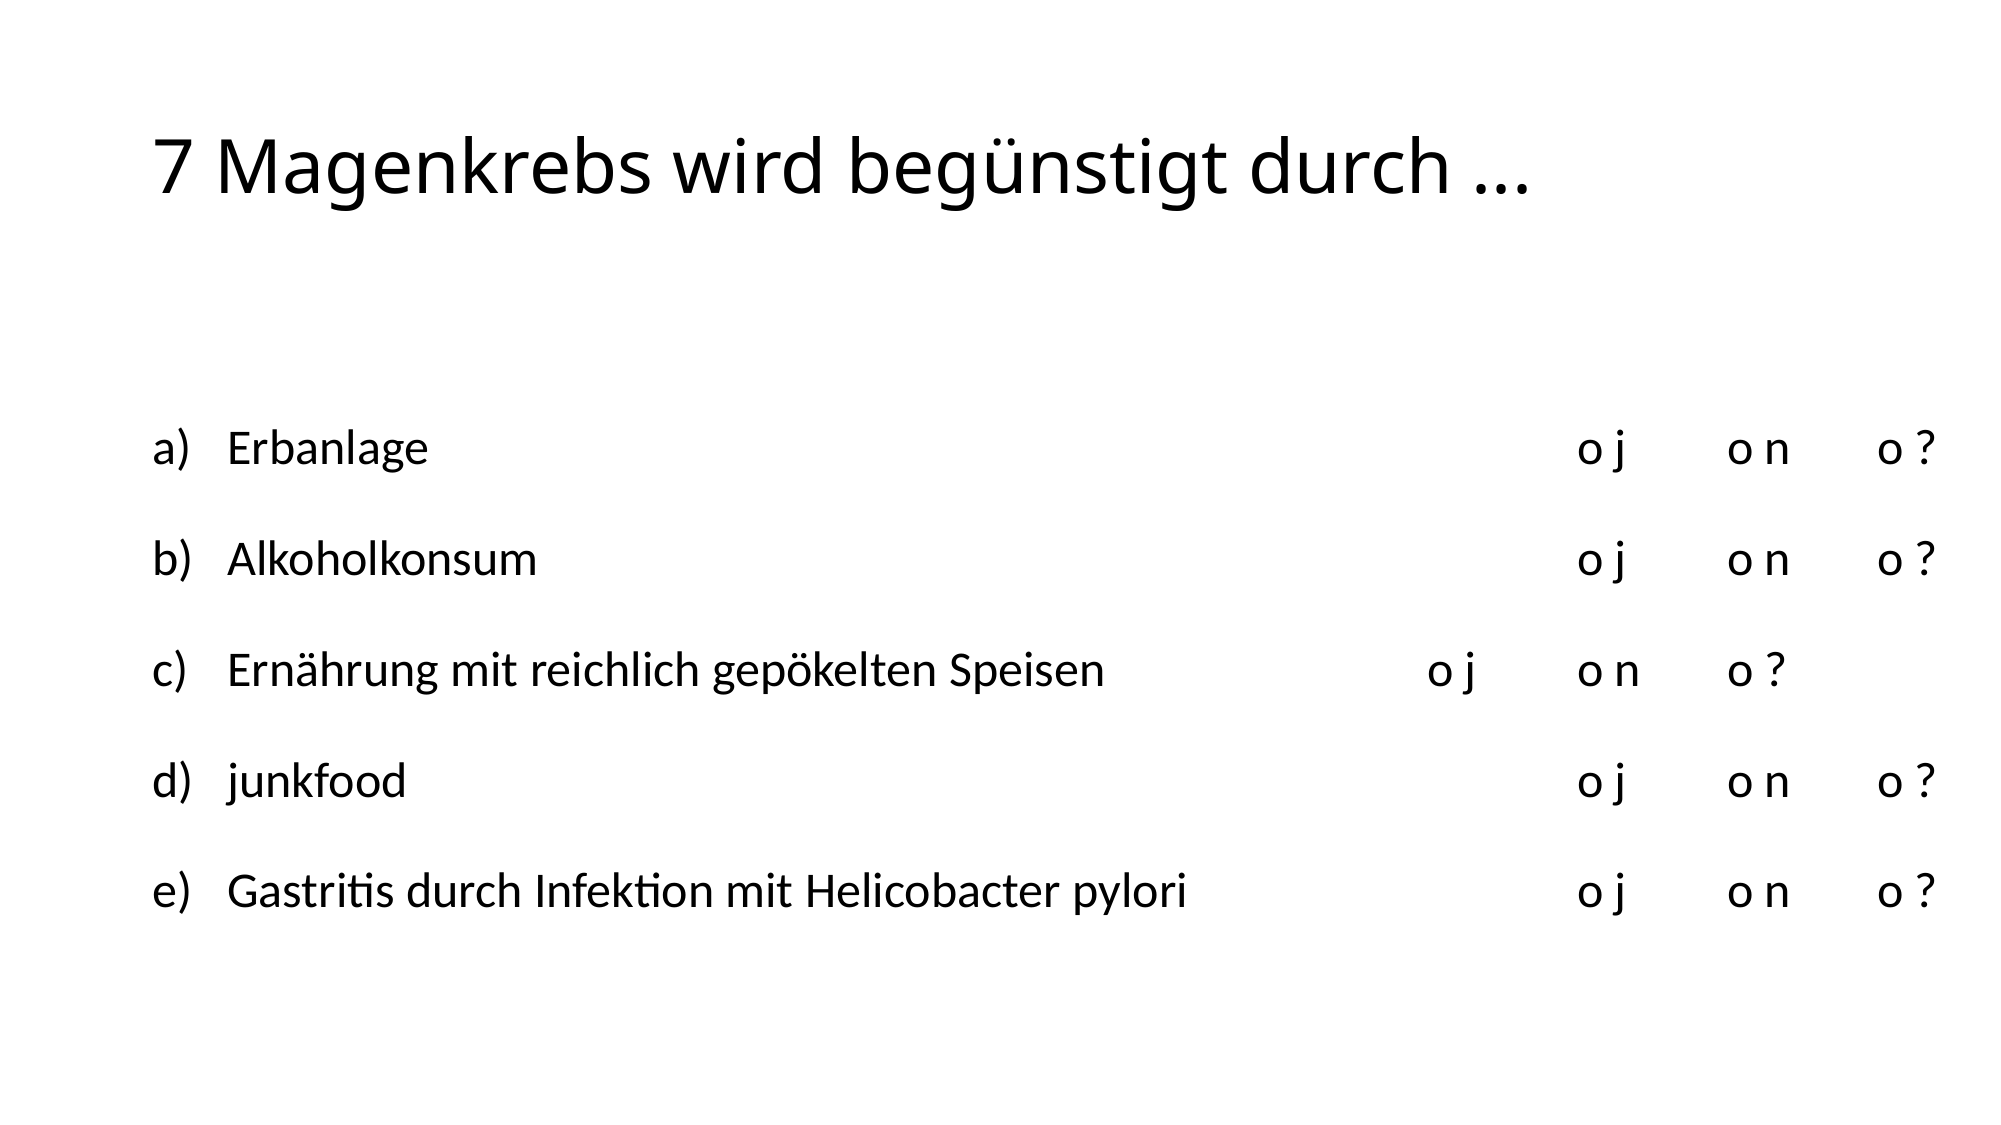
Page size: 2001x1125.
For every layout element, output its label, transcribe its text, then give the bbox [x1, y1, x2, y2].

title 7 Magenkrebs wird begünstigt durch ... [137, 0, 1863, 340]
list Erbanlage o j o n o ? Alkoholkonsum o j o n o ? Ernährung mit reichlich gepökelten Speisen o j o n o ? junkfood o j o n o ? Gastritis durch Infektion mit Helicobacter pylori o j o n o ? [137, 377, 2000, 1125]
